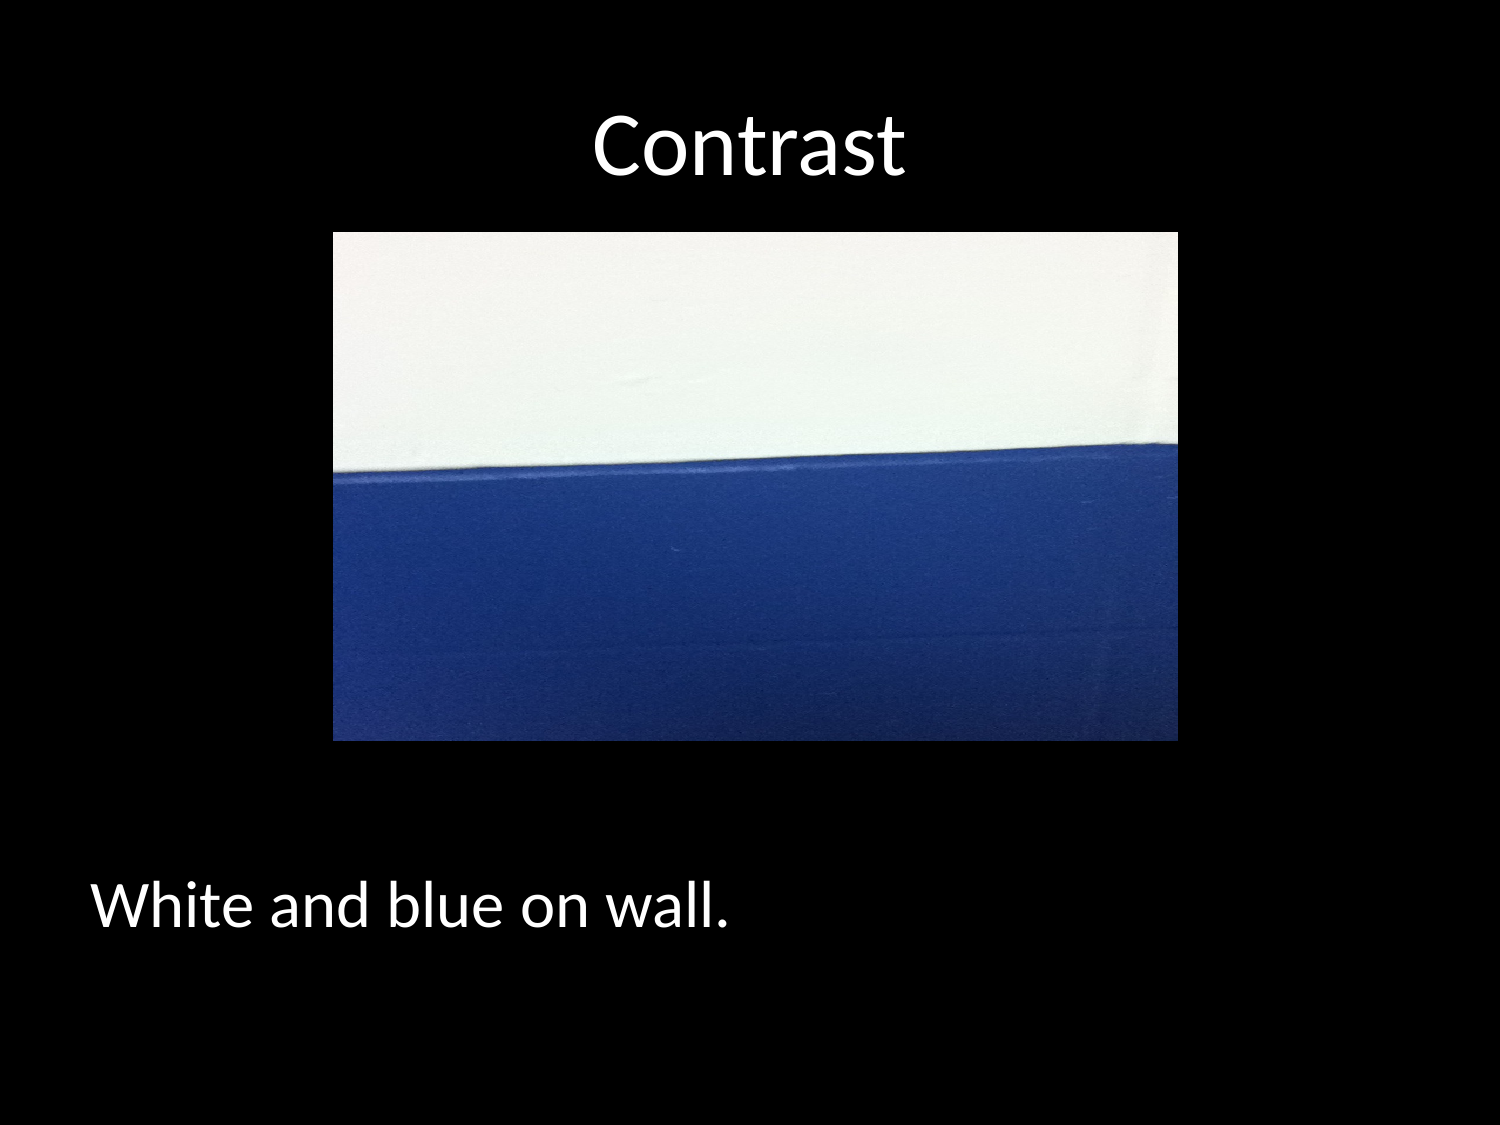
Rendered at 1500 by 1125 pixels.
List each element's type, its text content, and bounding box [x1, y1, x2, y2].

title Contrast [75, 45, 1425, 233]
list White and blue on wall. [75, 853, 1425, 1005]
picture [332, 232, 1178, 741]
